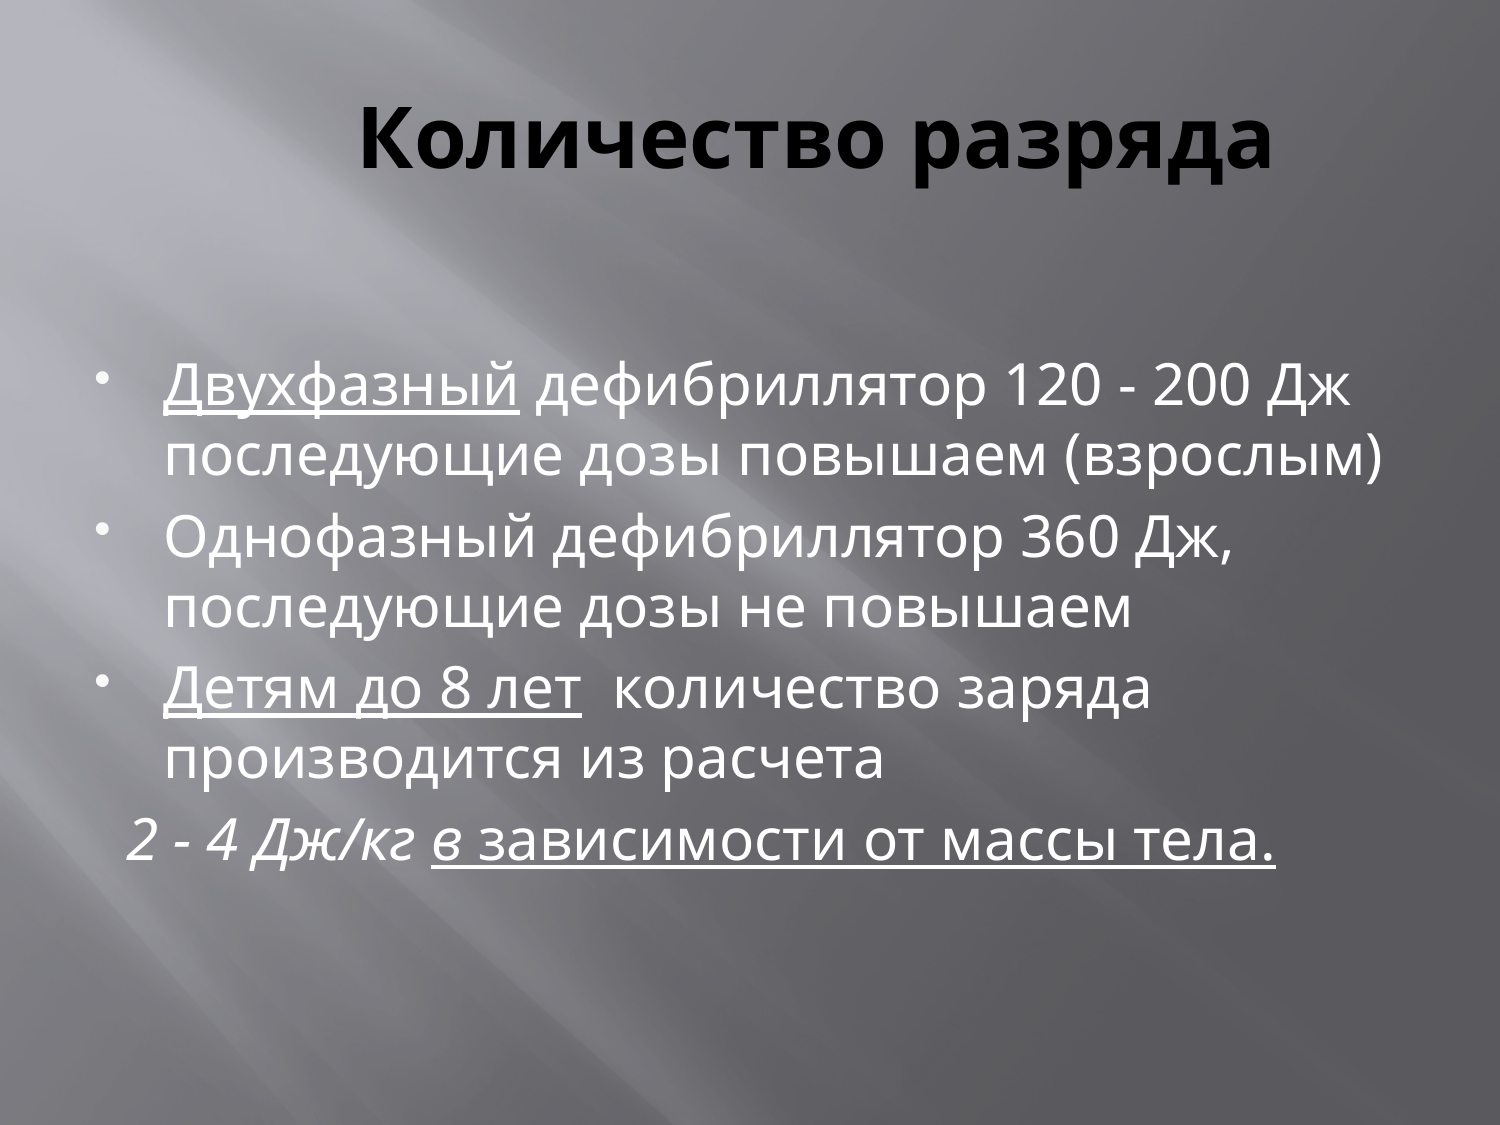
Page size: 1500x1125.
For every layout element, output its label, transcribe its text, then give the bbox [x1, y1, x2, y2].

title Количество разряда [188, 35, 1468, 235]
list Двухфазный дефибриллятор 120 - 200 Дж последующие дозы повышаем (взрослым) Однофазный дефибриллятор 360 Дж, последующие дозы не повышаем Детям до 8 лет количество заряда производится из расчета 2 - 4 Дж/кг в зависимости от массы тела. [58, 339, 1469, 1055]
